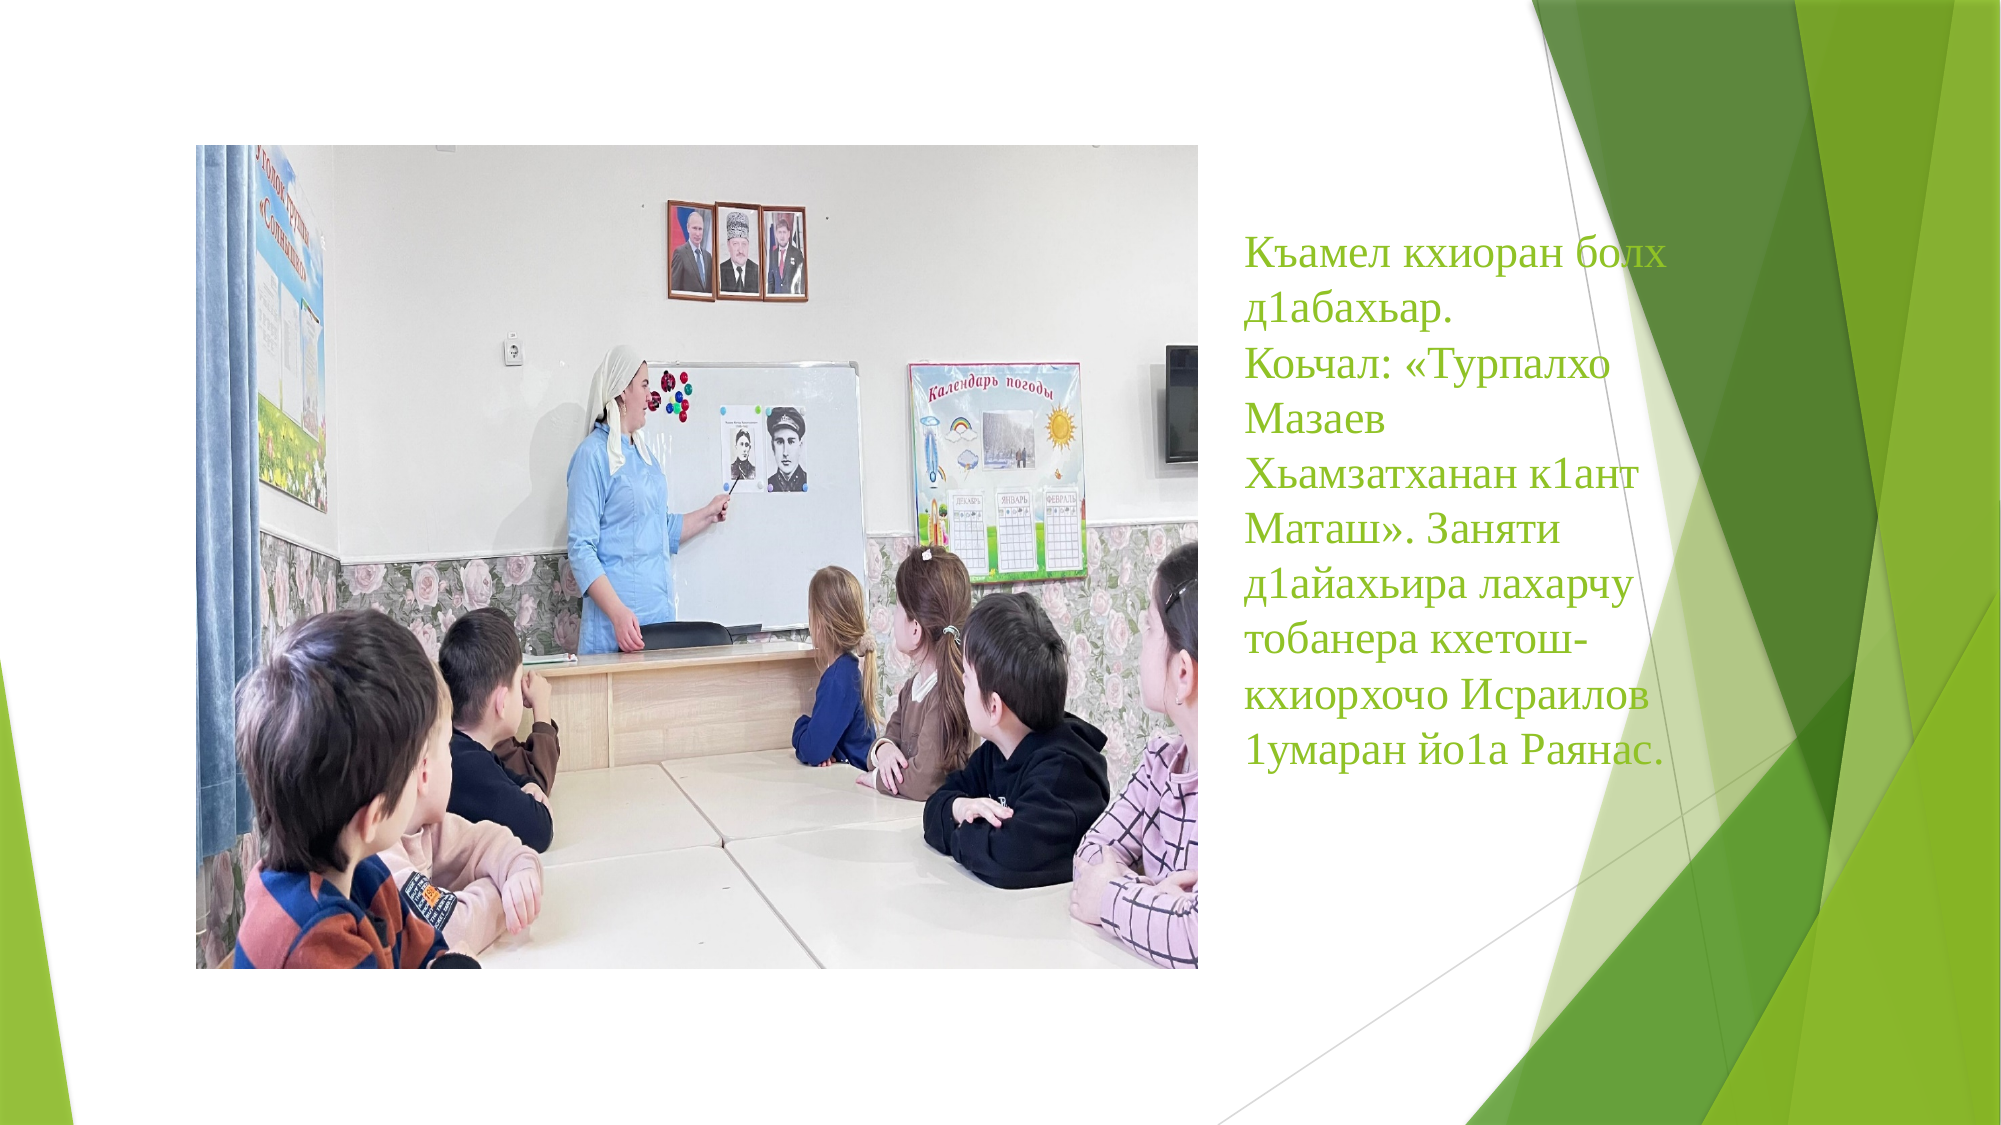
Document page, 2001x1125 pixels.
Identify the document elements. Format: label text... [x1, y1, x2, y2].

title Къамел кхиоран болх д1абахьар. Коьчал: «Турпалхо Мазаев Хьамзатханан к1ант Маташ». Заняти д1айахьира лахарчу тобанера кхетош-кхиорхочо Исраилов 1умаран йо1а Раянас. [1229, 214, 1686, 834]
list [195, 144, 1198, 970]
